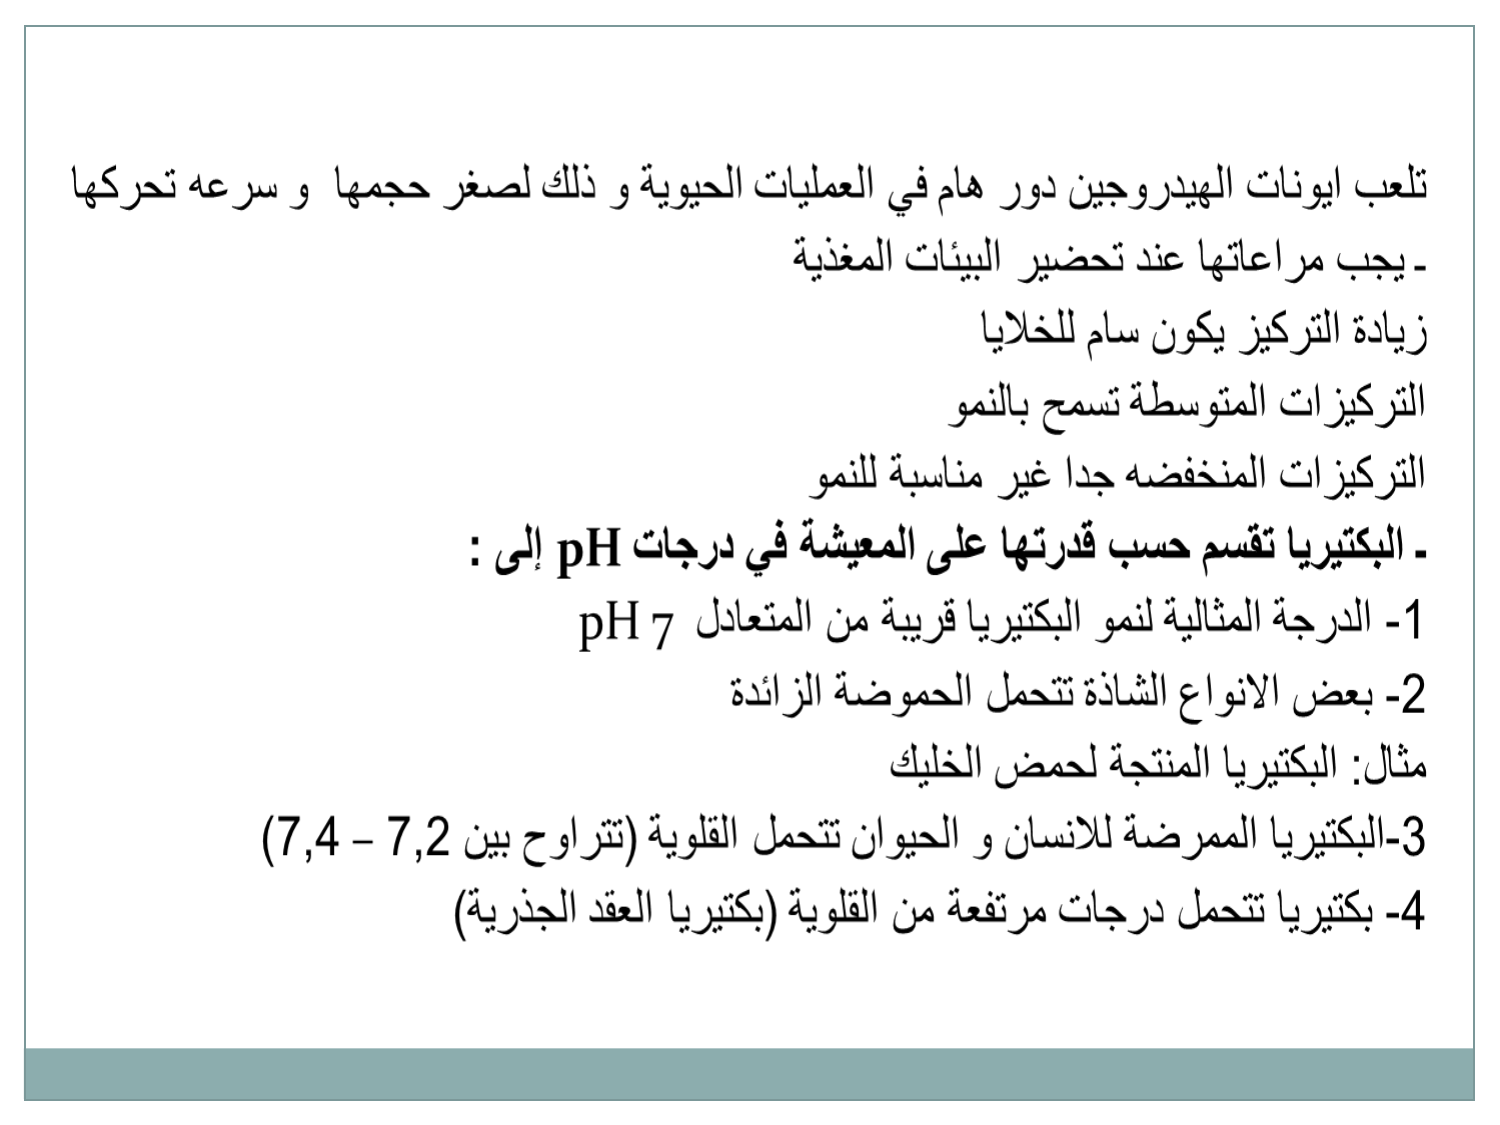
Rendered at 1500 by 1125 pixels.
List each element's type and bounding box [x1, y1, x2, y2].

picture [44, 137, 1456, 976]
